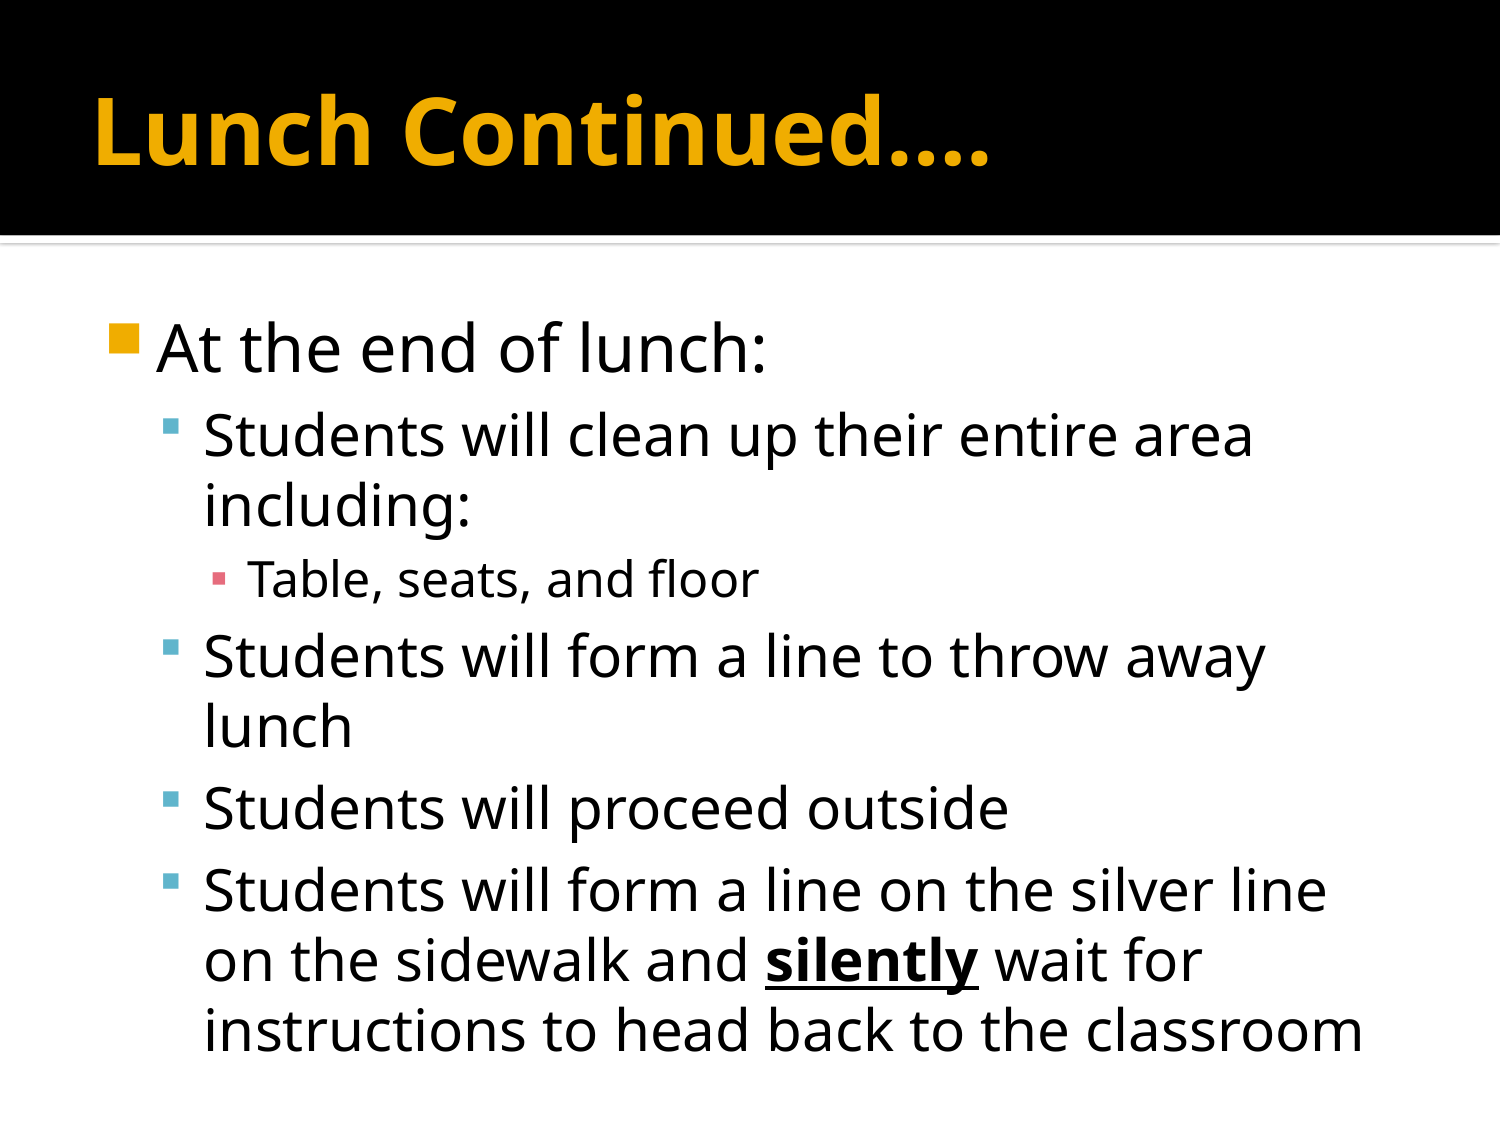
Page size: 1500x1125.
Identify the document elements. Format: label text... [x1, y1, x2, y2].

title Lunch Continued…. [75, 25, 1425, 231]
list At the end of lunch: Students will clean up their entire area including: Table, seats, and floor Students will form a line to throw away lunch Students will proceed outside Students will form a line on the silver line on the sidewalk and silently wait for instructions to head back to the classroom [75, 291, 1425, 1050]
